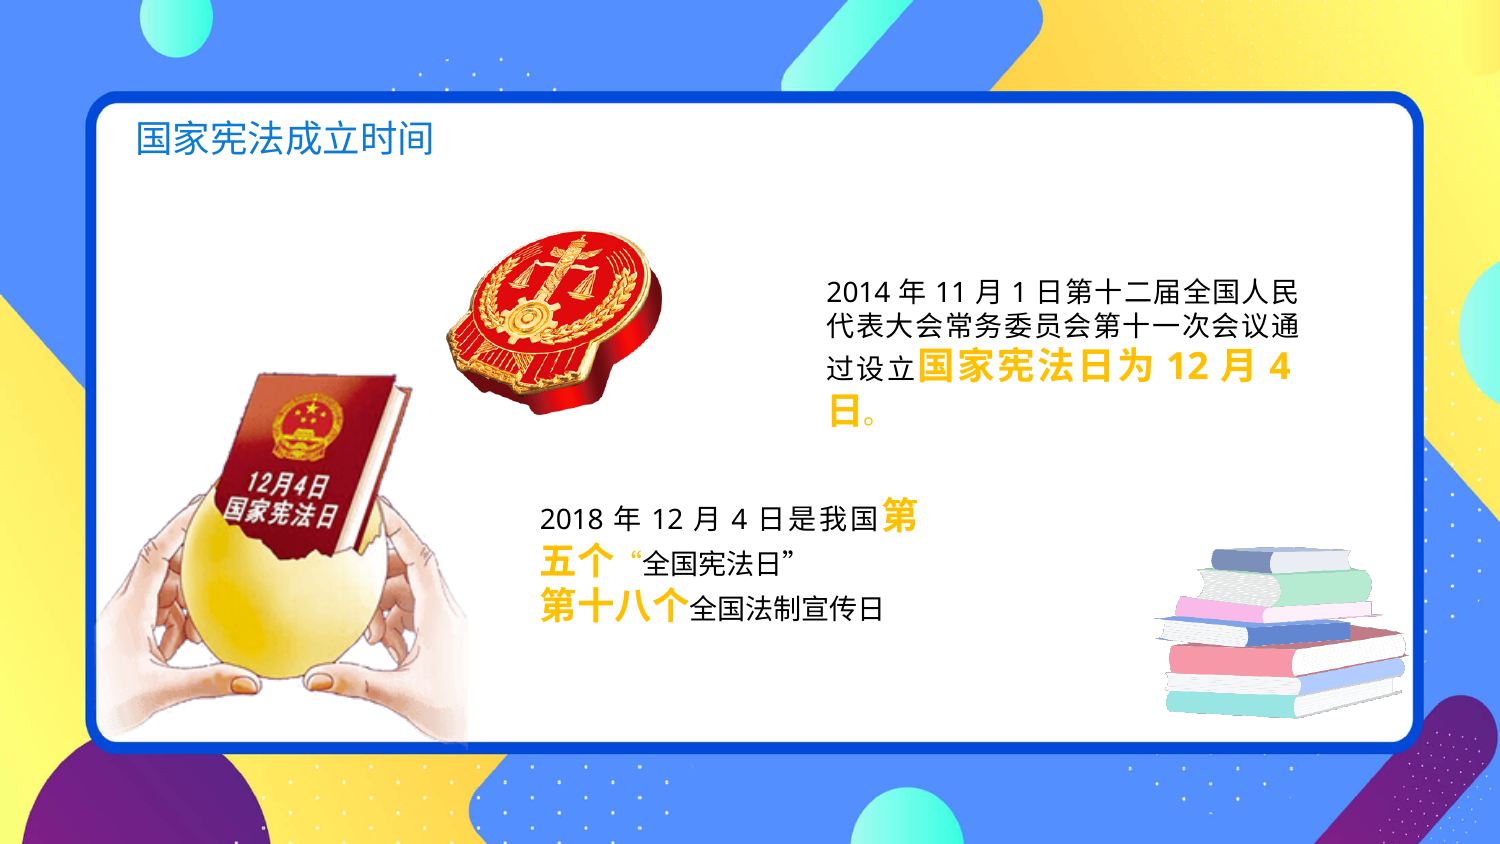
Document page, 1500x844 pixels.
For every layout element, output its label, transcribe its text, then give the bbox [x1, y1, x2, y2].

text_box 国家宪法成立时间 [120, 107, 451, 167]
text_box 2018年12月4日是我国第五个“全国宪法日” 第十八个全国法制宣传日 [524, 484, 934, 635]
text_box 2014年11月1日第十二届全国人民代表大会常务委员会第十一次会议通过设立国家宪法日为12月4日。 [811, 267, 1315, 440]
picture [0, 0, 1500, 844]
